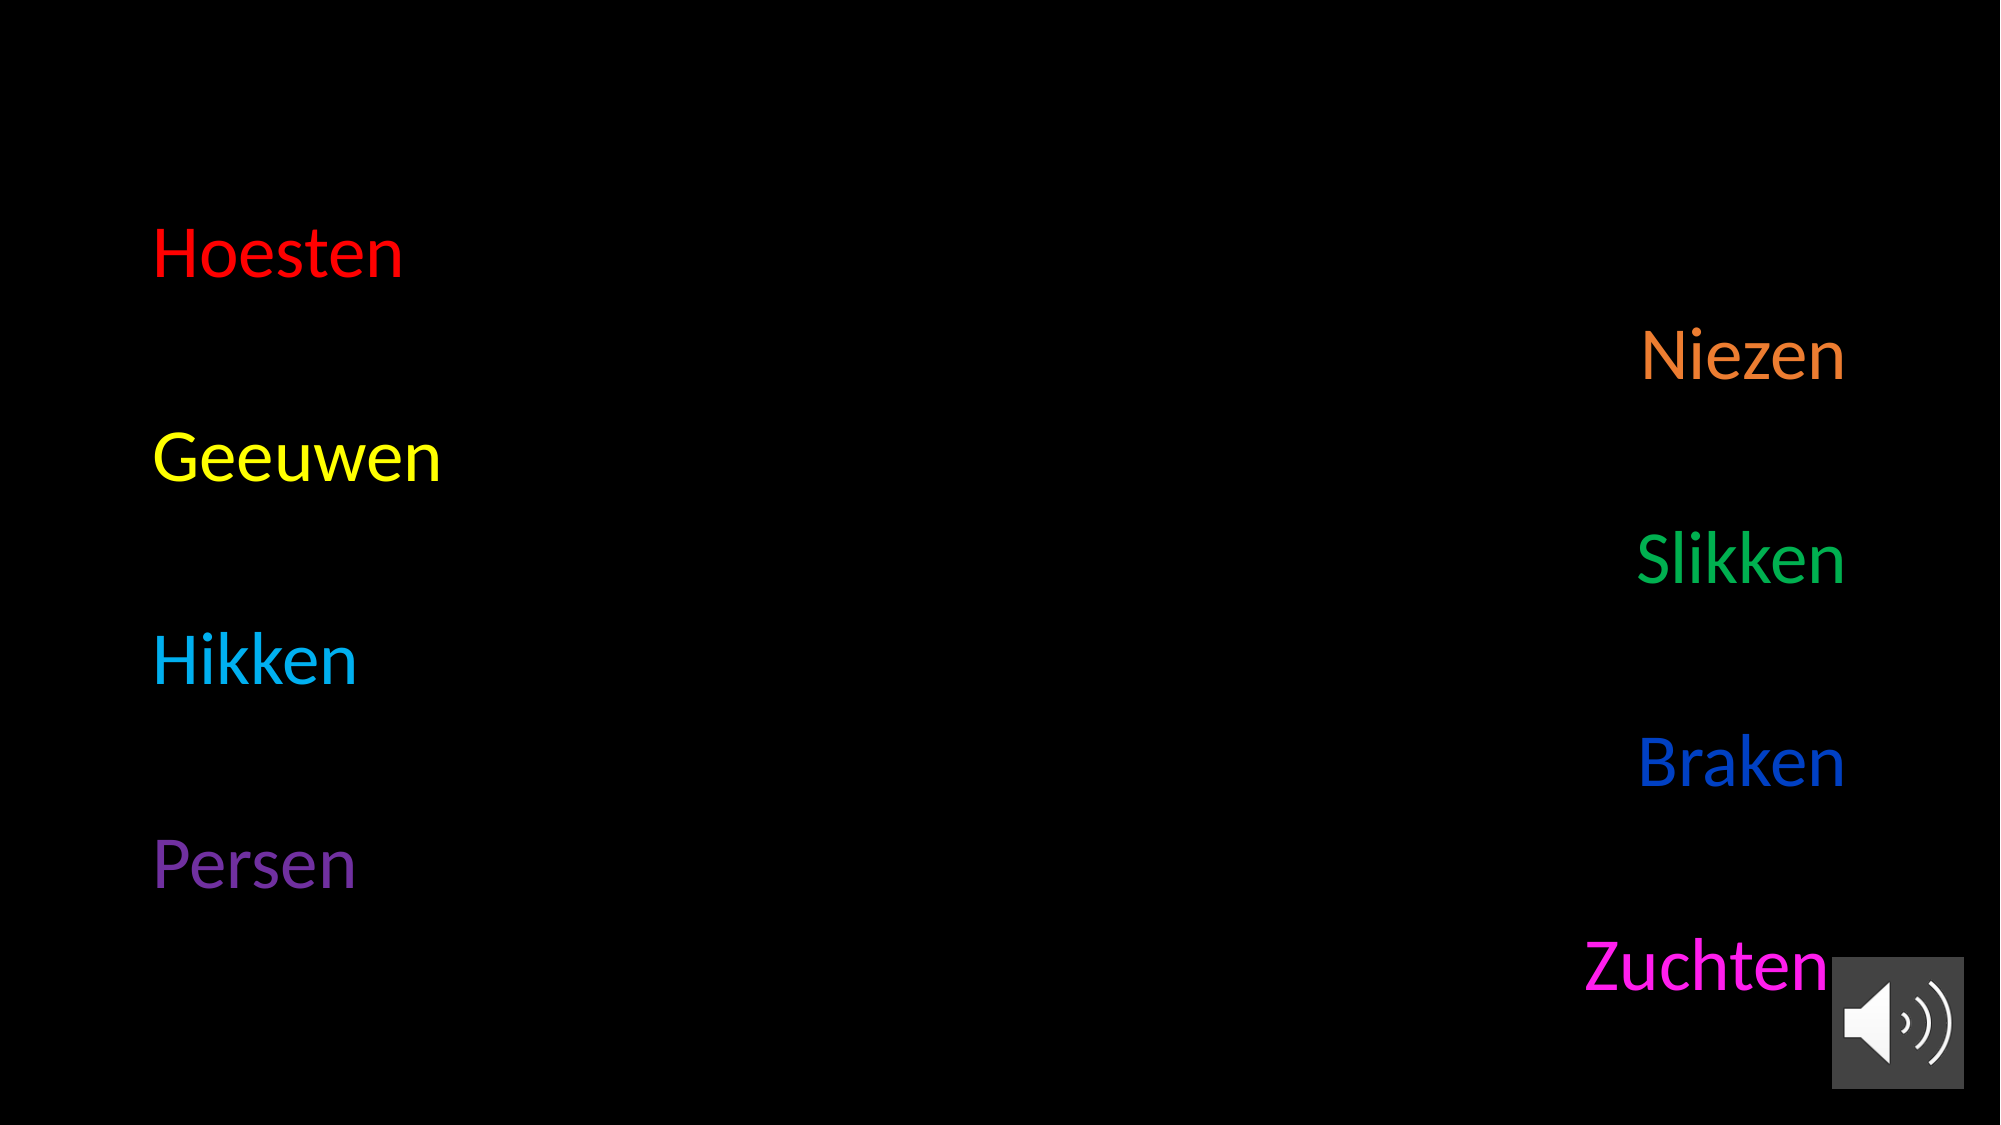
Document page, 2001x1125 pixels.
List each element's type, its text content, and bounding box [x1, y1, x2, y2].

picture [1831, 956, 1965, 1090]
list Hoesten Niezen Geeuwen Slikken Hikken Braken Persen Zuchten [137, 205, 1863, 920]
